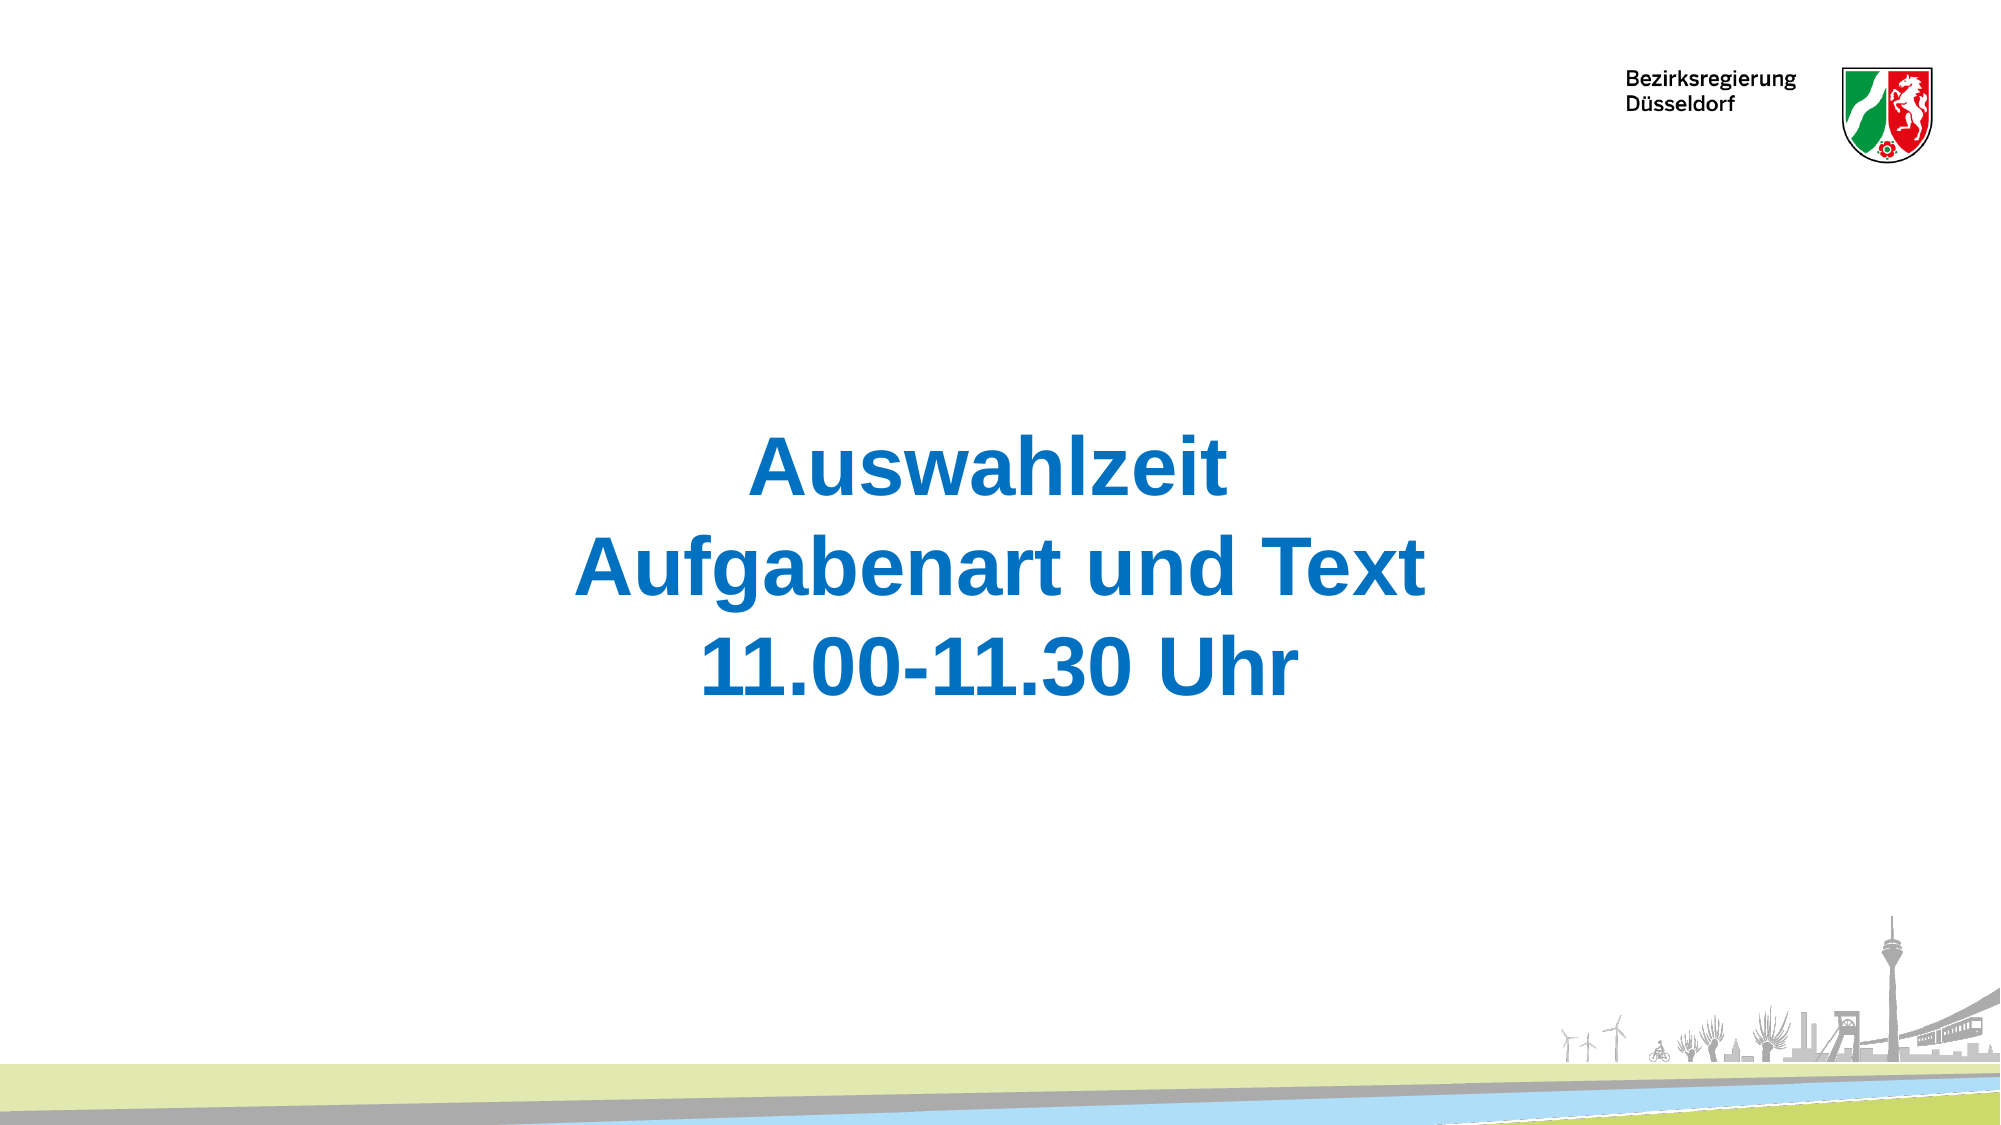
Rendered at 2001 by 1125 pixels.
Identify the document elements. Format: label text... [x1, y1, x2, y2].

title Auswahlzeit Aufgabenart und Text 11.00-11.30 Uhr [353, 403, 1647, 722]
picture [0, 916, 2000, 1125]
picture [1625, 66, 1933, 164]
